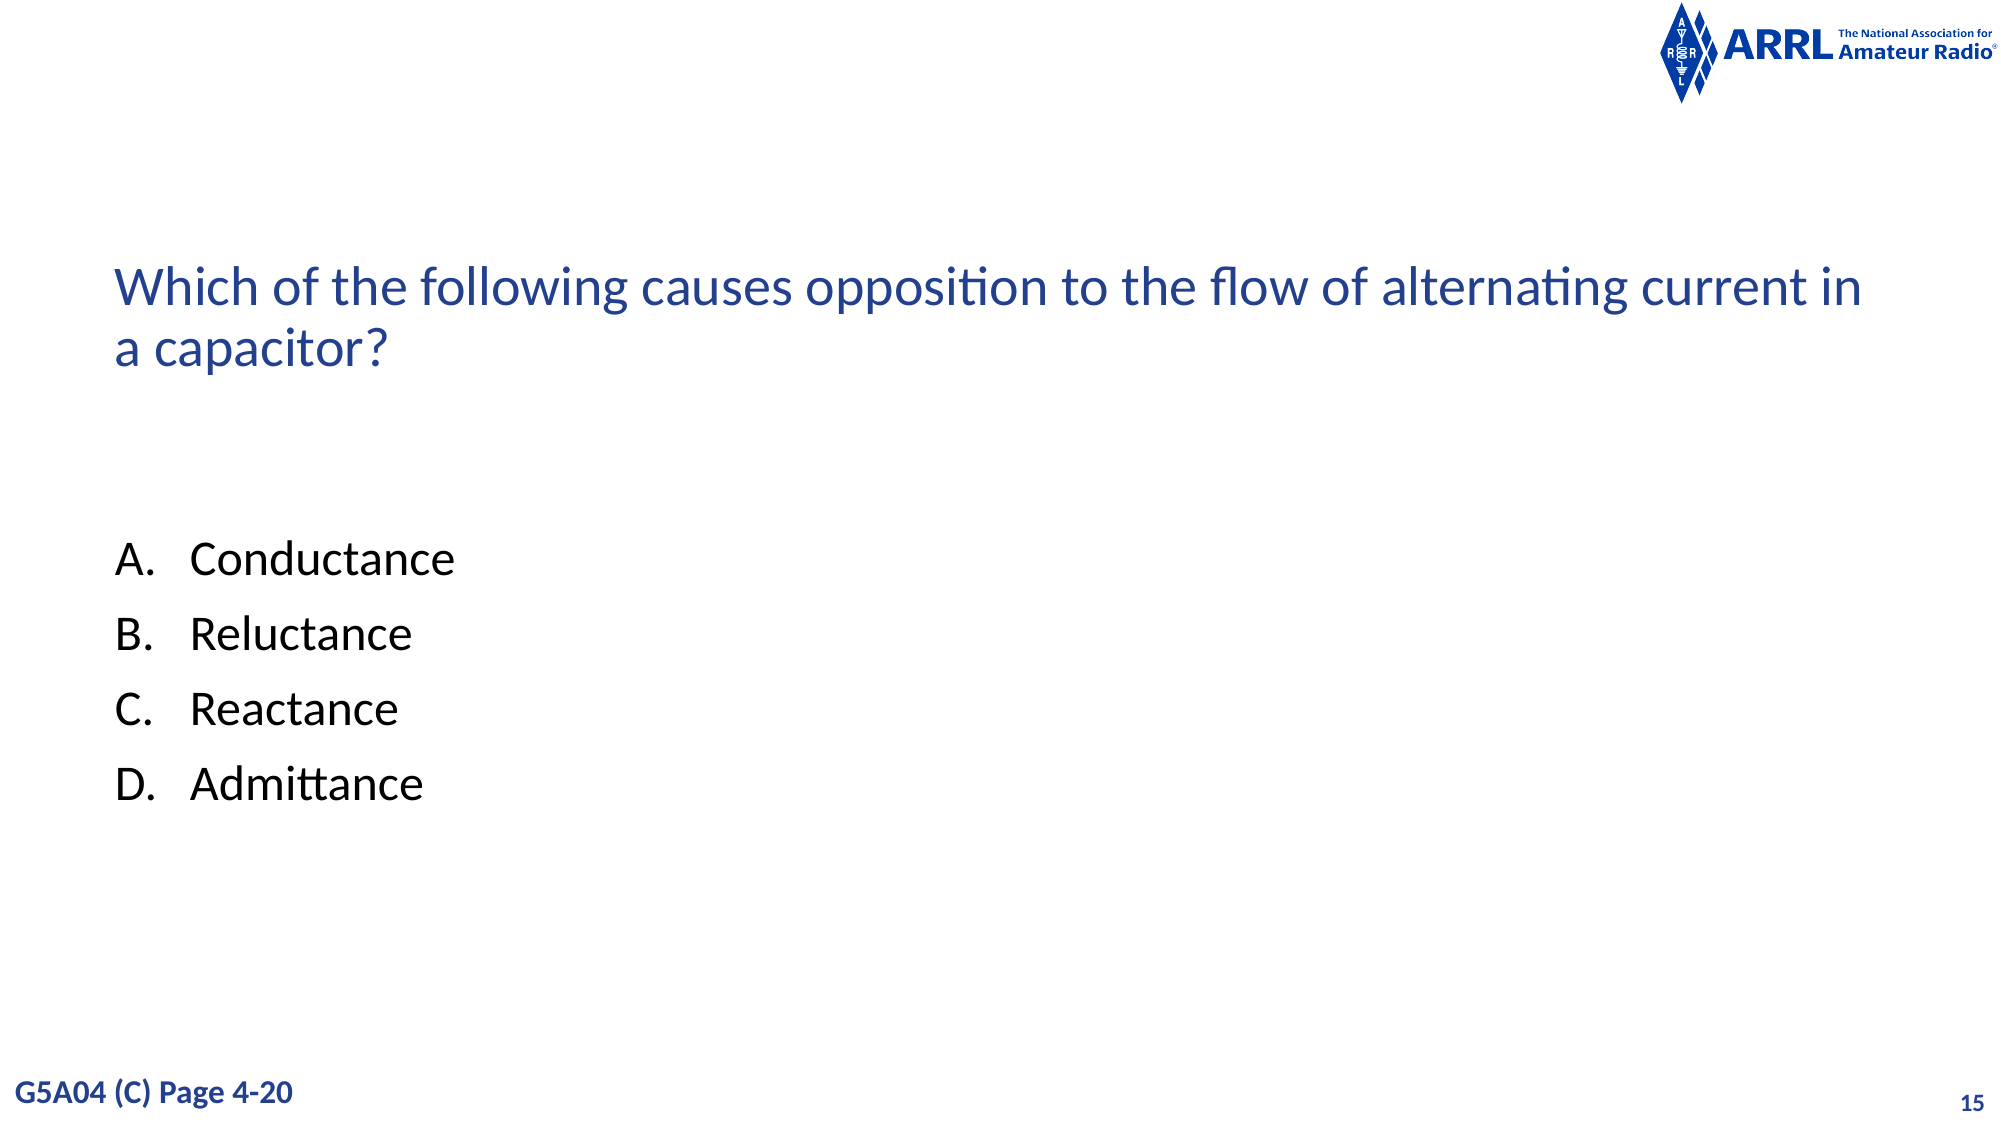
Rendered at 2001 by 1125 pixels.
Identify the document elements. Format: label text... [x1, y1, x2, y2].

list Conductance Reluctance Reactance Admittance [99, 525, 1900, 1005]
title Which of the following causes opposition to the flow of alternating current in a capacitor? [99, 249, 1900, 388]
text_box 15 [1899, 1079, 2000, 1125]
picture [1658, 0, 1999, 106]
text_box G5A04 (C) Page 4-20 [0, 1062, 1313, 1118]
